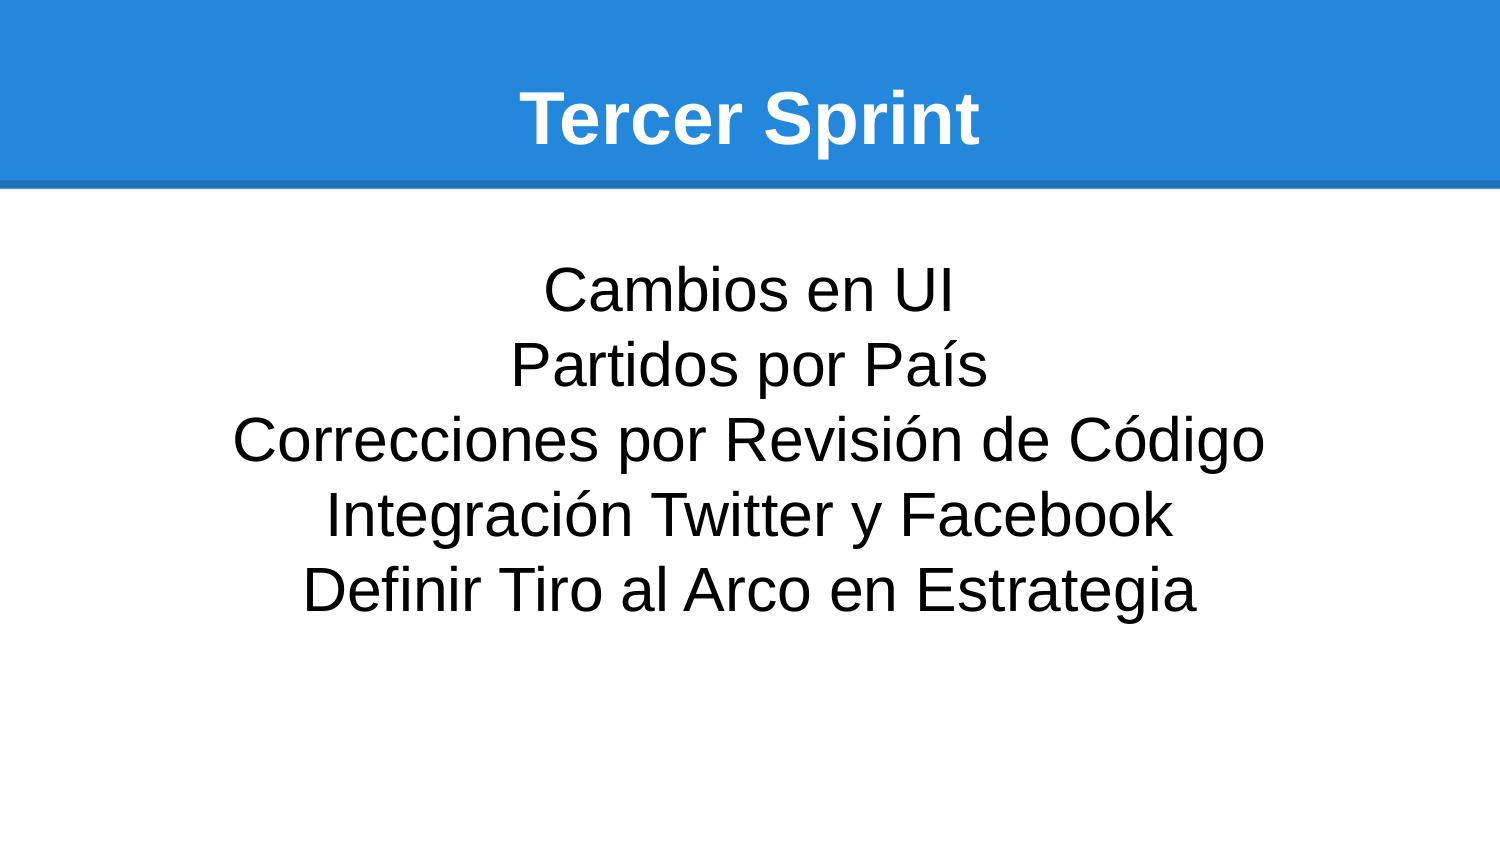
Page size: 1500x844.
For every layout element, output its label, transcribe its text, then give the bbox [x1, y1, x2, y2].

list Cambios en UI Partidos por País Correcciones por Revisión de Código Integración Twitter y Facebook Definir Tiro al Arco en Estrategia [75, 234, 1425, 844]
title Tercer Sprint [75, 33, 1425, 175]
